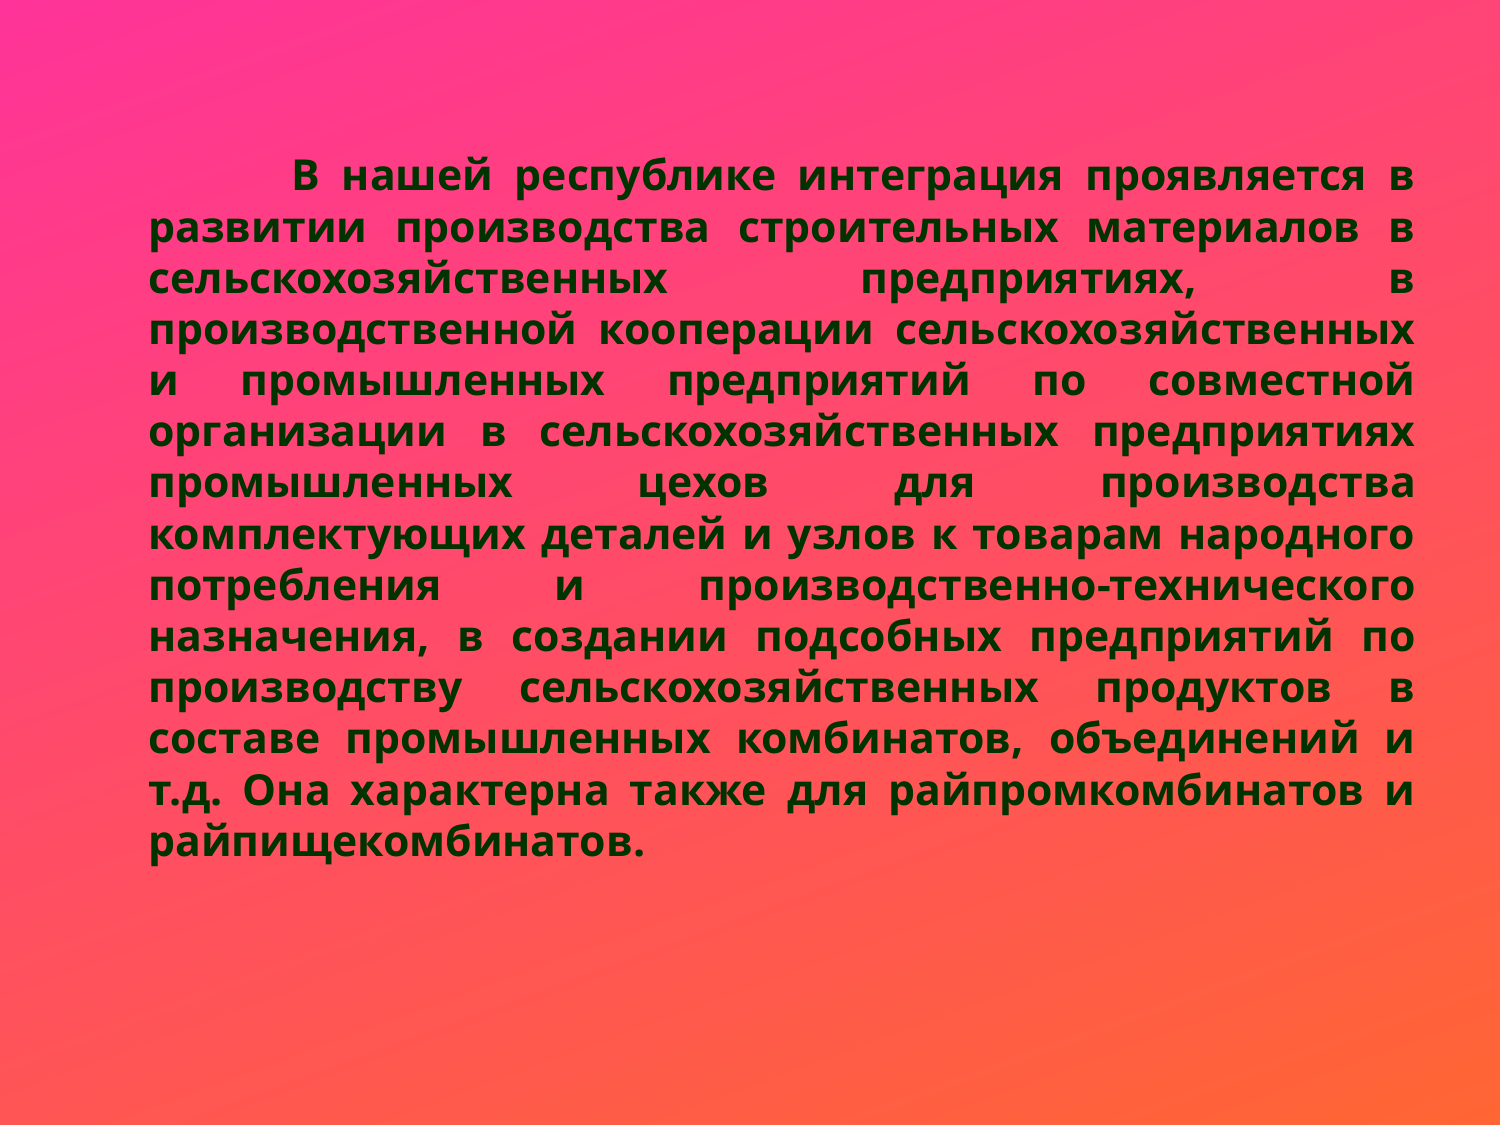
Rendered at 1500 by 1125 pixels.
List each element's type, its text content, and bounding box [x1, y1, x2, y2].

list В нашей республике интеграция проявляется в развитии производства строительных материалов в сельскохозяйственных предприятиях, в производственной кооперации сельскохозяйственных и промышленных предприятий по совместной организации в сельскохозяйственных предприятиях промышленных цехов для производства комплектующих деталей и узлов к товарам народного потребления и производственно-технического назначения, в создании подсобных предприятий по производству сельскохозяйственных продуктов в составе промышленных комбинатов, объединений и т.д. Она характерна также для райпромкомбинатов и райпищекомбинатов. [82, 140, 1432, 883]
